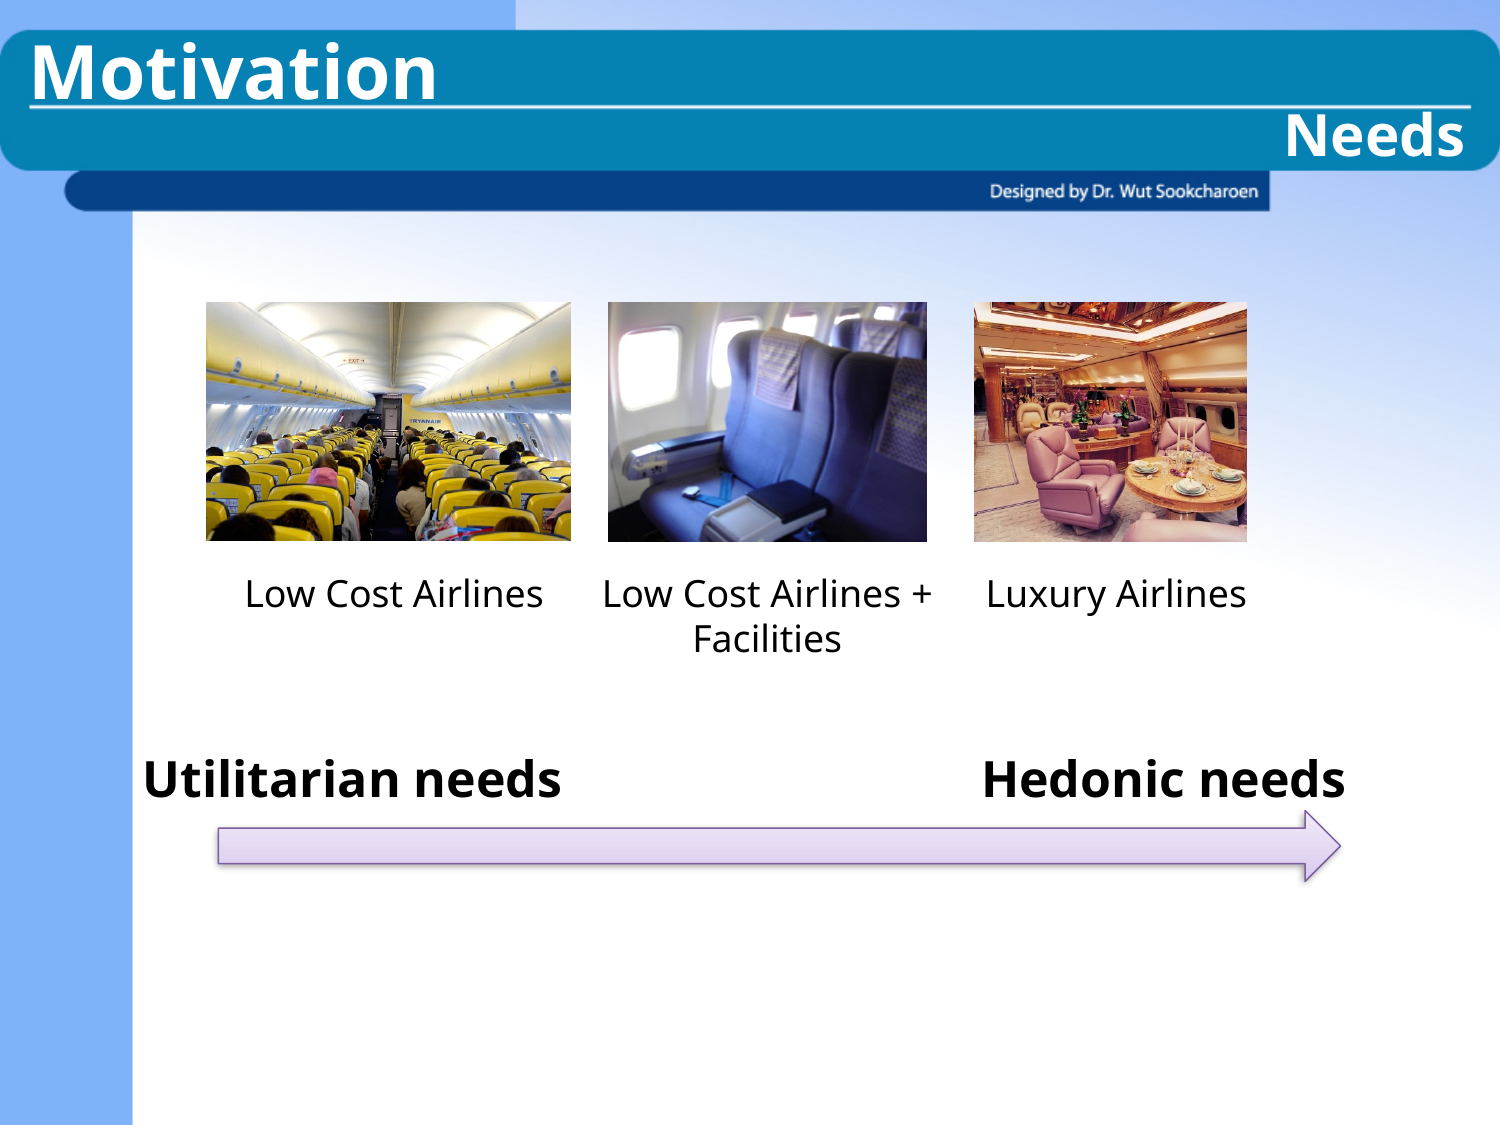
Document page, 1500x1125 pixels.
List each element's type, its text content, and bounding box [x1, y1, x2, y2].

text_box Hedonic needs [966, 739, 1362, 815]
text_box Motivation [13, 32, 1475, 107]
text_box Low Cost Airlines [229, 562, 560, 623]
text_box [217, 809, 1342, 883]
text_box Utilitarian needs [127, 739, 577, 815]
picture [0, 0, 1500, 54]
picture [0, 146, 1500, 1125]
text_box Luxury Airlines [970, 562, 1263, 623]
text_box Low Cost Airlines + Facilities [584, 562, 951, 668]
text_box Needs [37, 108, 1481, 172]
